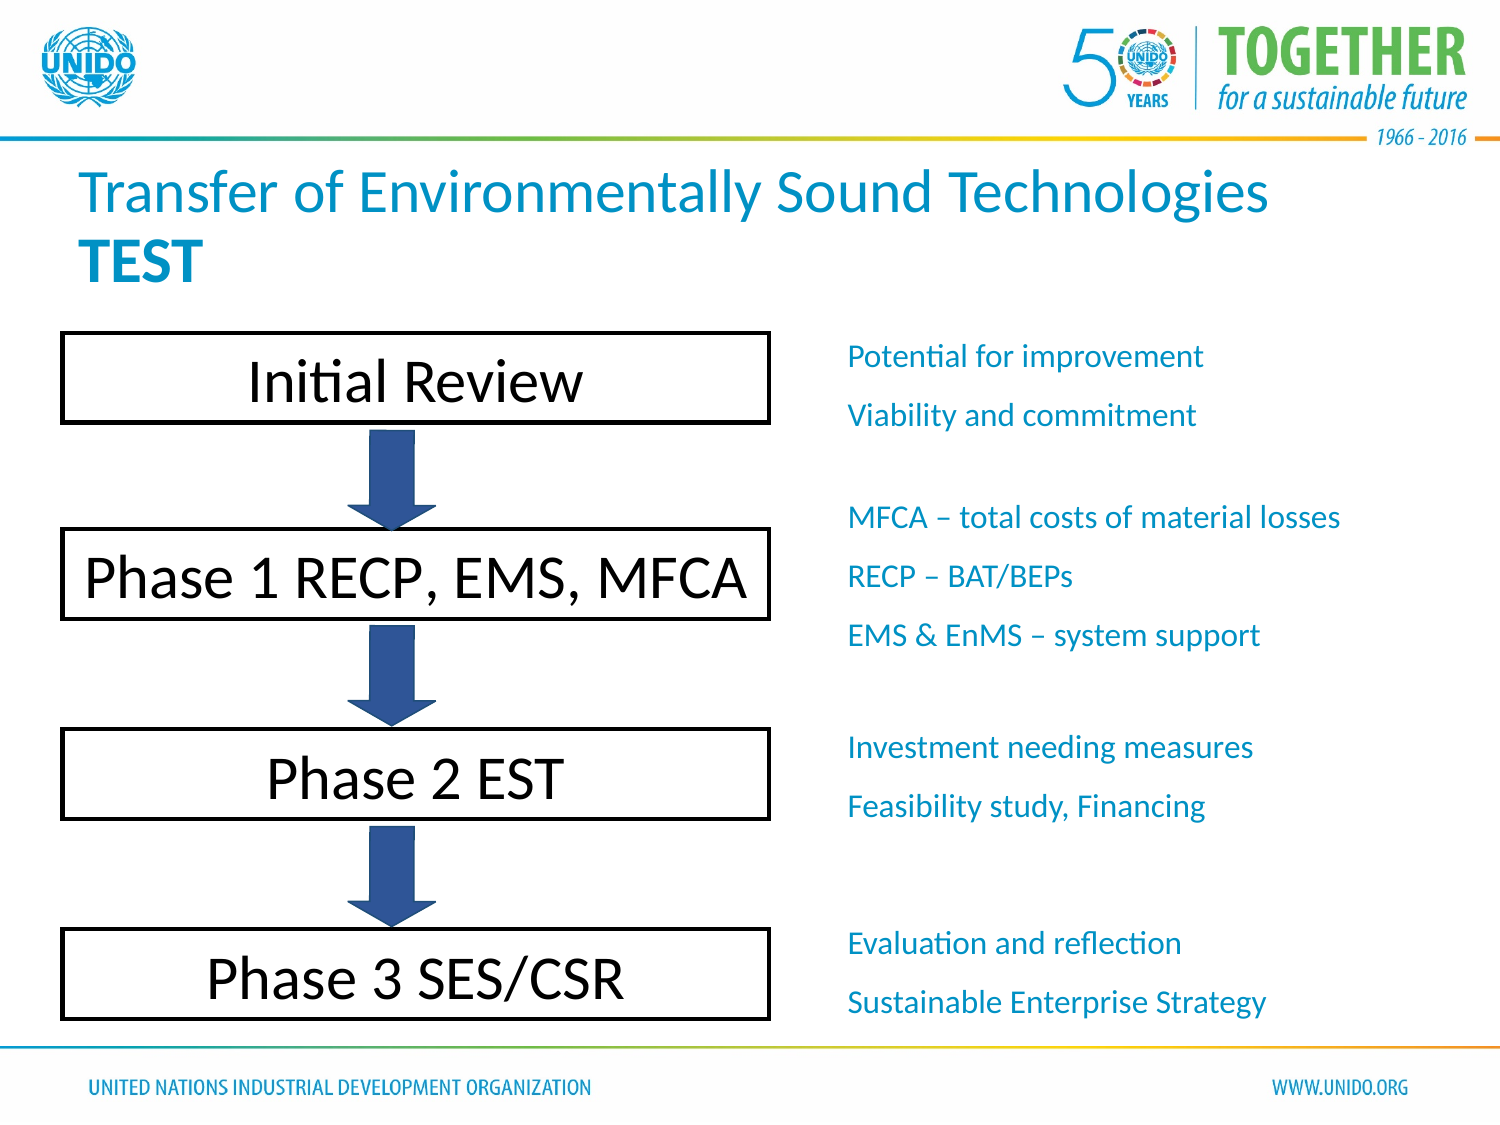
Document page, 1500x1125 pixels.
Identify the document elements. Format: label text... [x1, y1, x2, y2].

text_box Initial Review [62, 332, 770, 423]
text_box Potential for improvement Viability and commitment MFCA – total costs of material losses RECP – BAT/BEPs EMS & EnMS – system support Investment needing measures Feasibility study, Financing Evaluation and reflection Sustainable Enterprise Strategy [832, 326, 1385, 1028]
picture [0, 1046, 1500, 1122]
title Transfer of Environmentally Sound Technologies TEST [63, 149, 1422, 305]
text_box Phase 2 EST [62, 729, 770, 819]
text_box Phase 1 RECP, EMS, MFCA [62, 529, 770, 619]
picture [0, 0, 1500, 147]
text_box [347, 430, 436, 531]
text_box Phase 3 SES/CSR [62, 929, 770, 1019]
text_box [347, 625, 436, 726]
text_box [347, 826, 436, 927]
